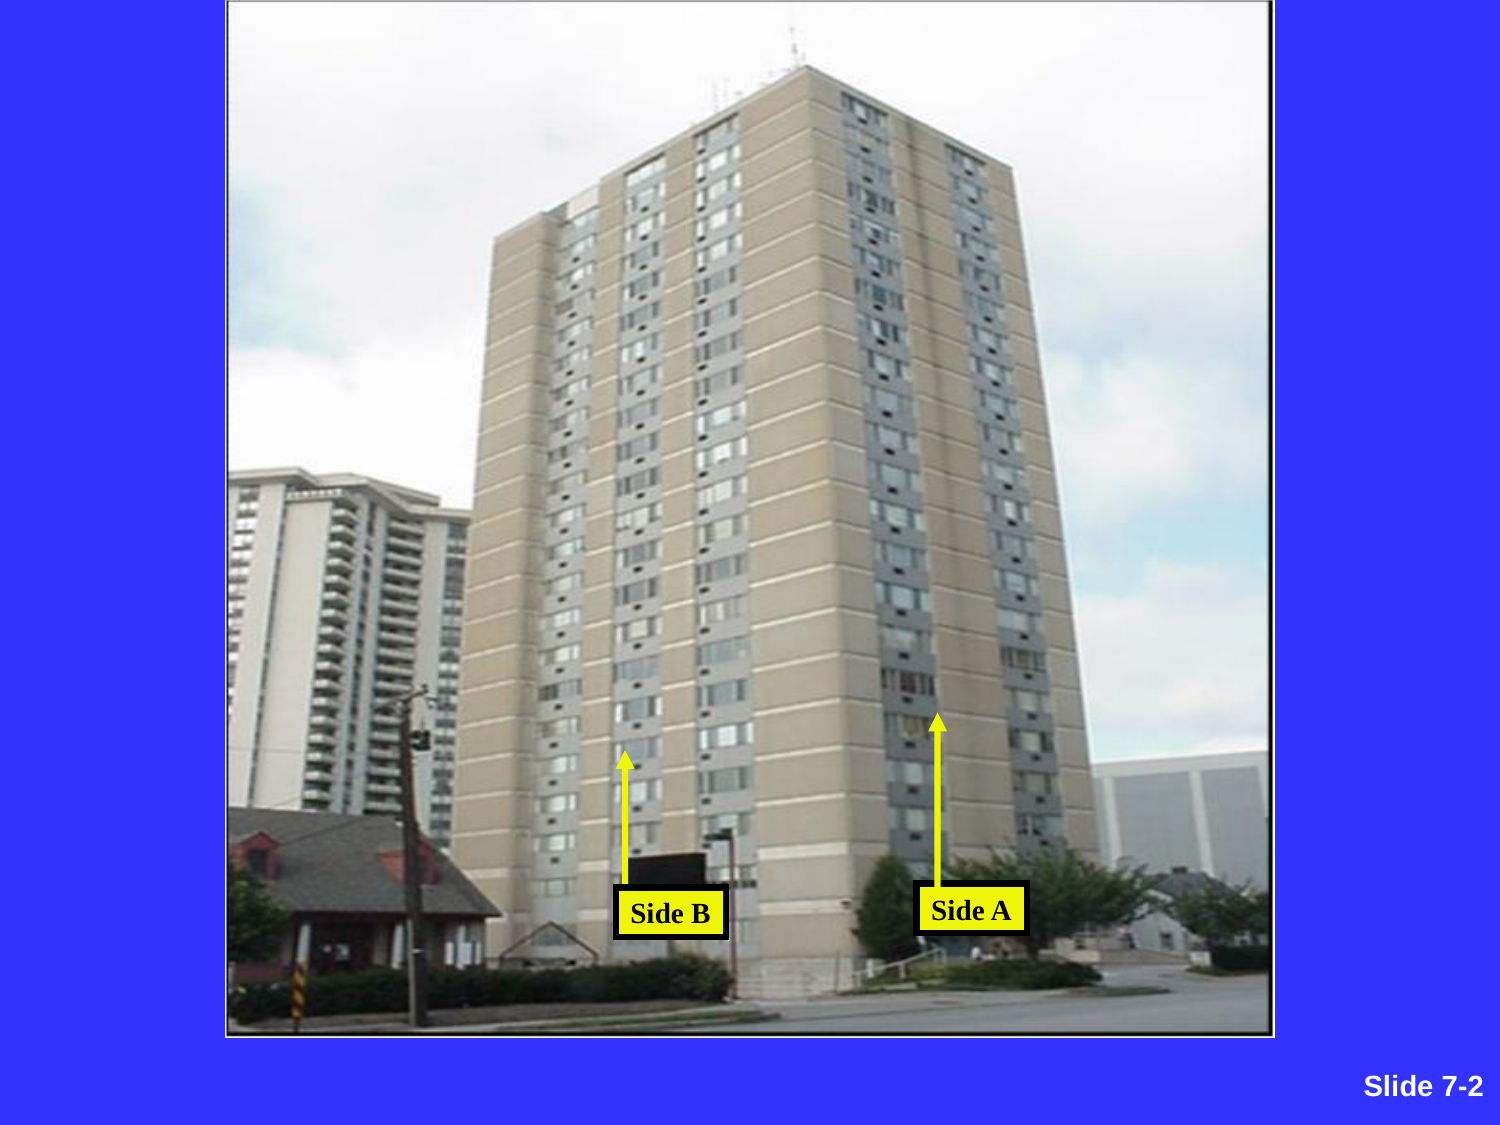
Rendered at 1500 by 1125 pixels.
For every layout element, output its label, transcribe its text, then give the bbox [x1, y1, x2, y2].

picture [224, 0, 1276, 1038]
slide_number Slide 7-144 [1148, 1059, 1500, 1125]
